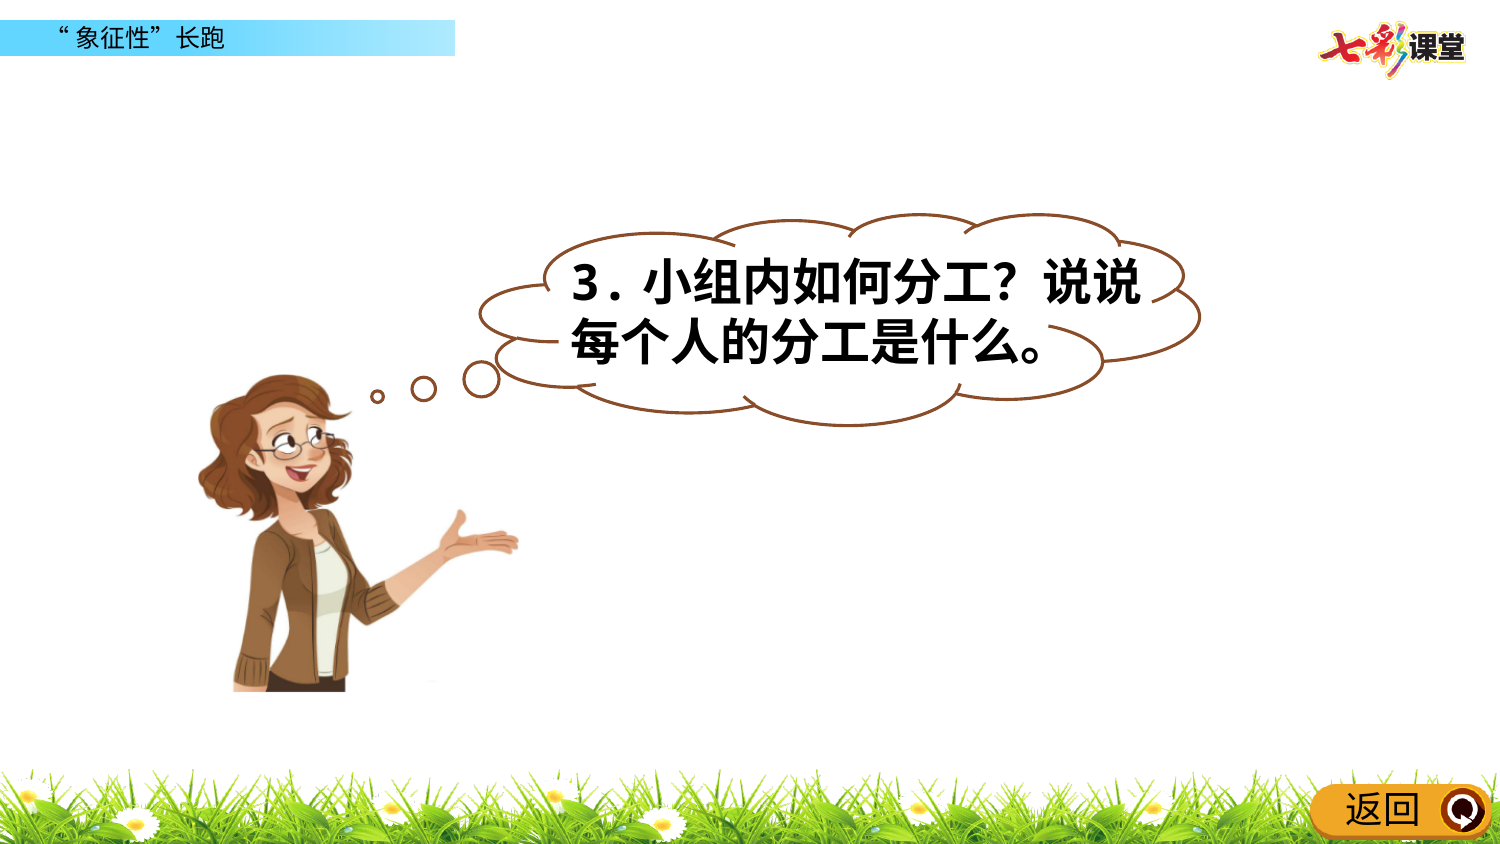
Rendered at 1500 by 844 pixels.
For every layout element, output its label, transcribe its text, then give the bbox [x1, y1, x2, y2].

text_box 3.小组内如何分工？说说每个人的分工是什么。 [555, 243, 1200, 379]
text_box [466, 361, 497, 370]
text_box [586, 214, 1131, 243]
picture [0, 769, 1500, 844]
text_box [480, 259, 1092, 426]
picture [196, 372, 521, 694]
picture [1316, 20, 1468, 80]
